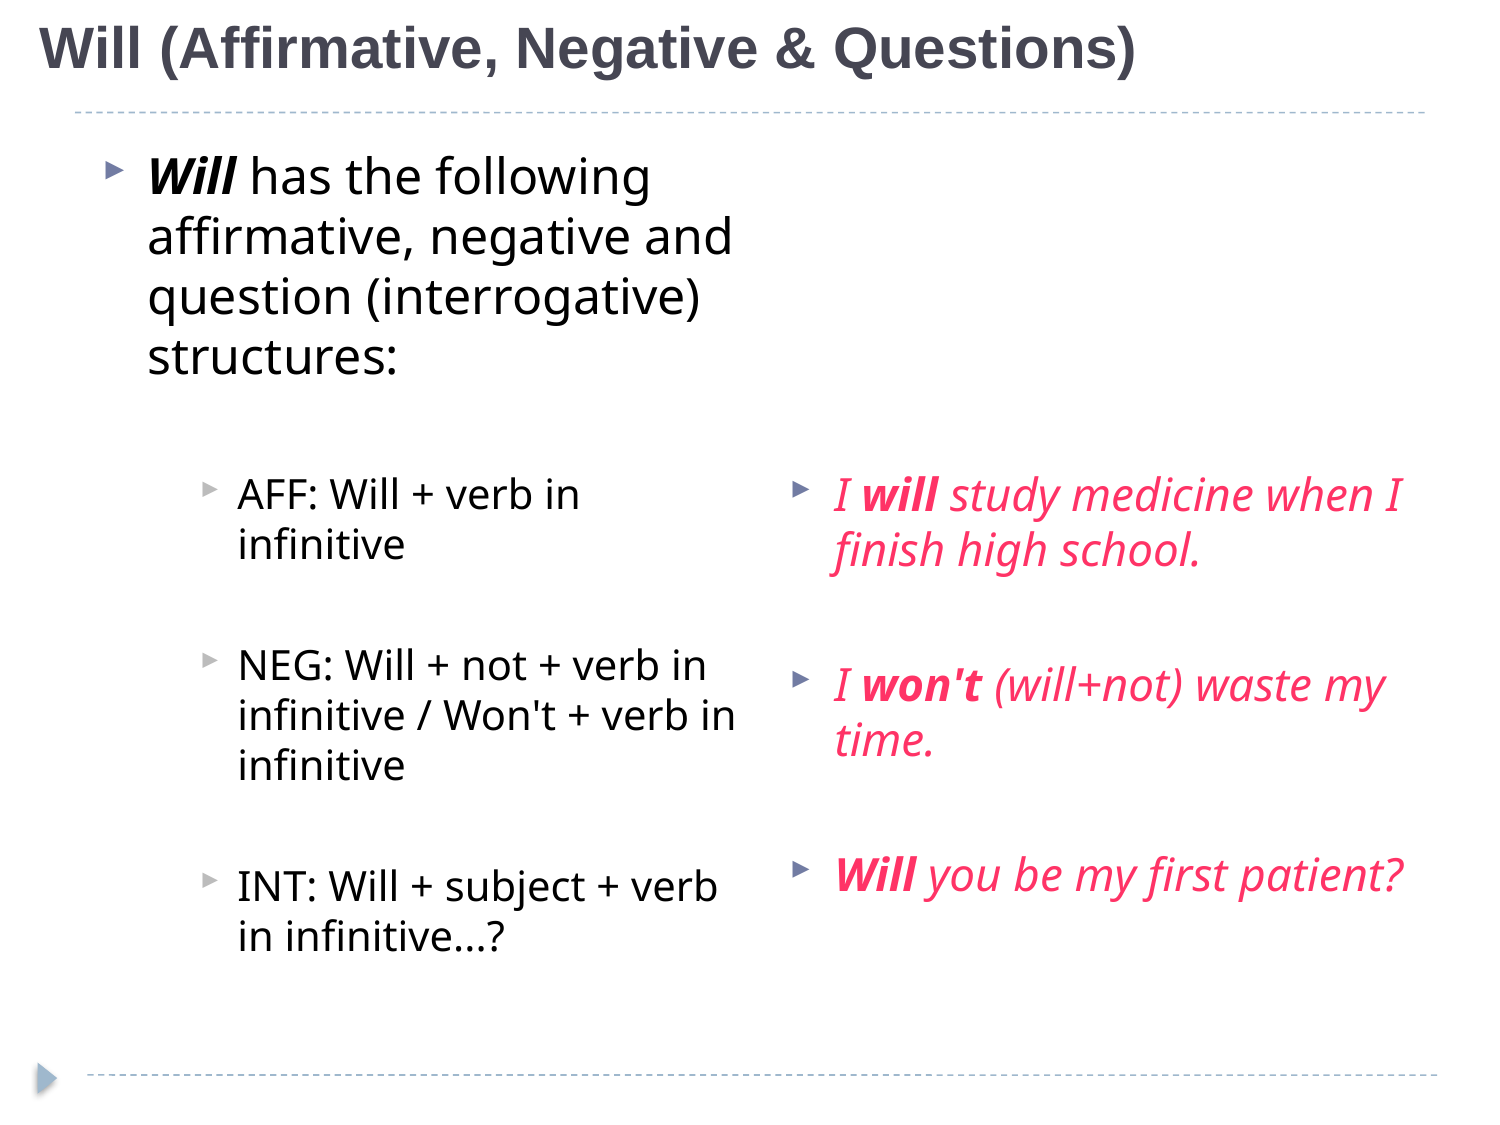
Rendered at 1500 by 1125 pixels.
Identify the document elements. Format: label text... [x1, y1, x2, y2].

text_box I will study medicine when I finish high school. I won't (will+not) waste my time. Will you be my first patient? [774, 458, 1449, 963]
title Will (Affirmative, Negative & Questions) [24, 24, 1475, 88]
text_box Will has the following affirmative, negative and question (interrogative) structures: AFF: Will + verb in infinitive NEG: Will + not + verb in infinitive / Won't + verb in infinitive INT: Will + subject + verb in infinitive...? [87, 137, 762, 967]
